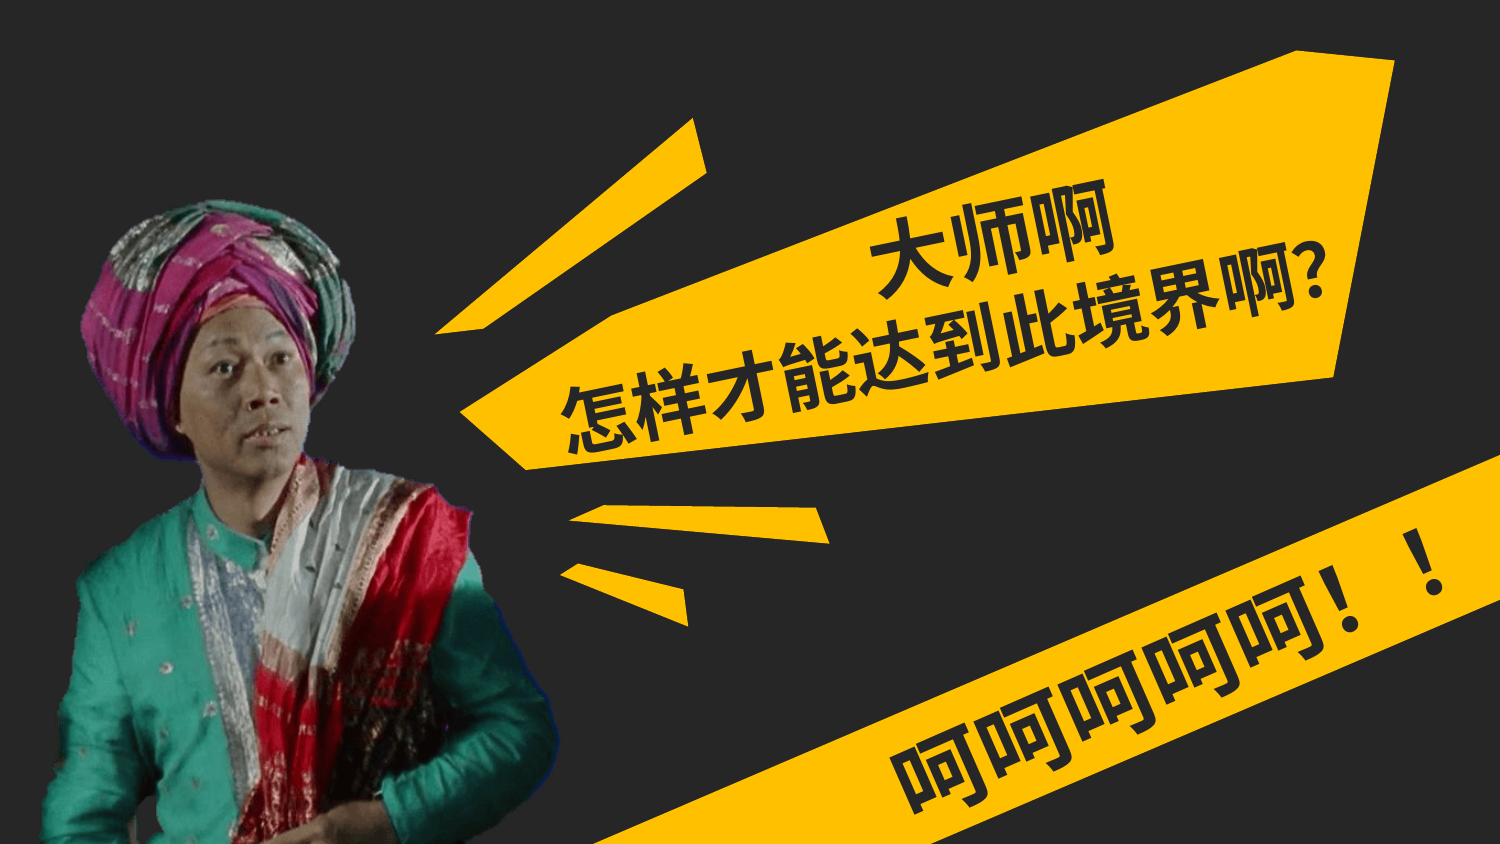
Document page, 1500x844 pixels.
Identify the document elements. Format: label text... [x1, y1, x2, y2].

text_box [922, 48, 1397, 193]
text_box [614, 503, 832, 546]
text_box [614, 115, 709, 241]
picture [0, 172, 609, 844]
text_box 大师啊 怎样才能达到此境界啊？ [614, 82, 1498, 467]
text_box 呵呵呵呵呵！！ [859, 469, 1500, 844]
text_box [614, 570, 691, 629]
text_box [613, 454, 1500, 844]
text_box [670, 315, 1348, 456]
